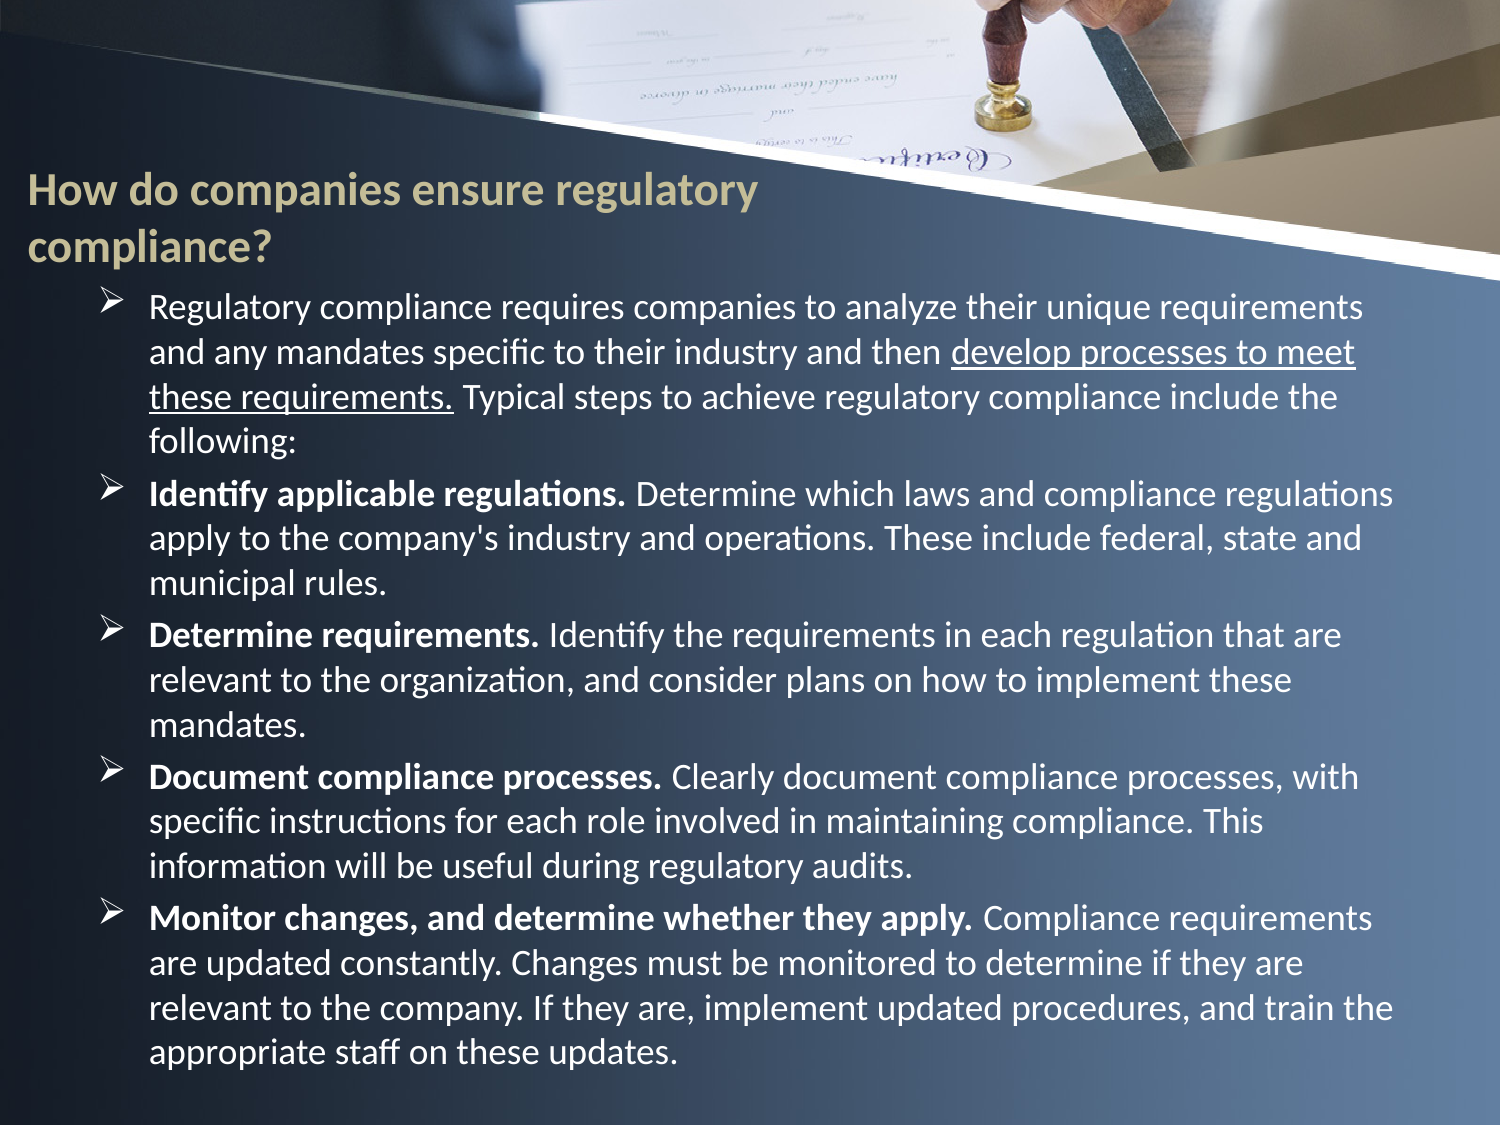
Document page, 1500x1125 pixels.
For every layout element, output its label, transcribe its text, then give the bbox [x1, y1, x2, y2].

list Regulatory compliance requires companies to analyze their unique requirements and any mandates specific to their industry and then develop processes to meet these requirements. Typical steps to achieve regulatory compliance include the following: Identify applicable regulations. Determine which laws and compliance regulations apply to the company's industry and operations. These include federal, state and municipal rules. Determine requirements. Identify the requirements in each regulation that are relevant to the organization, and consider plans on how to implement these mandates. Document compliance processes. Clearly document compliance processes, with specific instructions for each role involved in maintaining compliance. This information will be useful during regulatory audits. Monitor changes, and determine whether they apply. Compliance requirements are updated constantly. Changes must be monitored to determine if they are relevant to the company. If they are, implement updated procedures, and train the appropriate staff on these updates. [82, 275, 1433, 1088]
picture [0, 0, 1500, 1125]
title How do companies ensure regulatory compliance? [12, 149, 913, 338]
